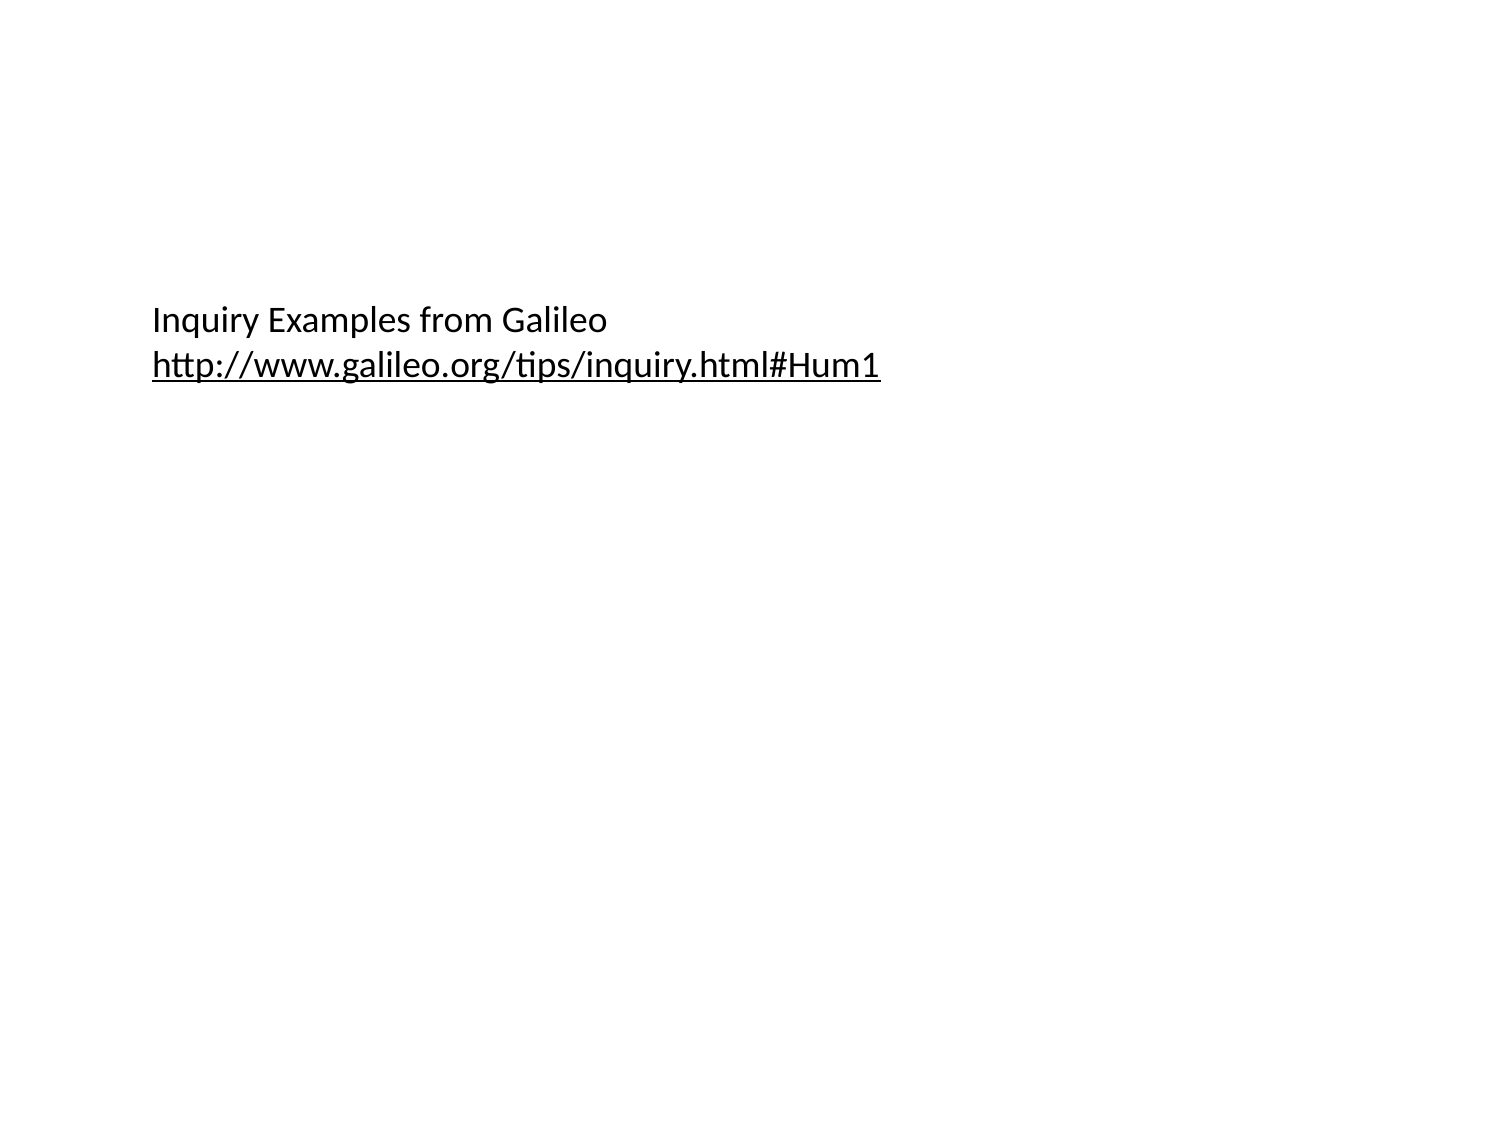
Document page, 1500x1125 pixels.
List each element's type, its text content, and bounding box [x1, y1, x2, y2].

text_box Inquiry Examples from Galileo http://www.galileo.org/tips/inquiry.html#Hum1 [137, 287, 1275, 393]
